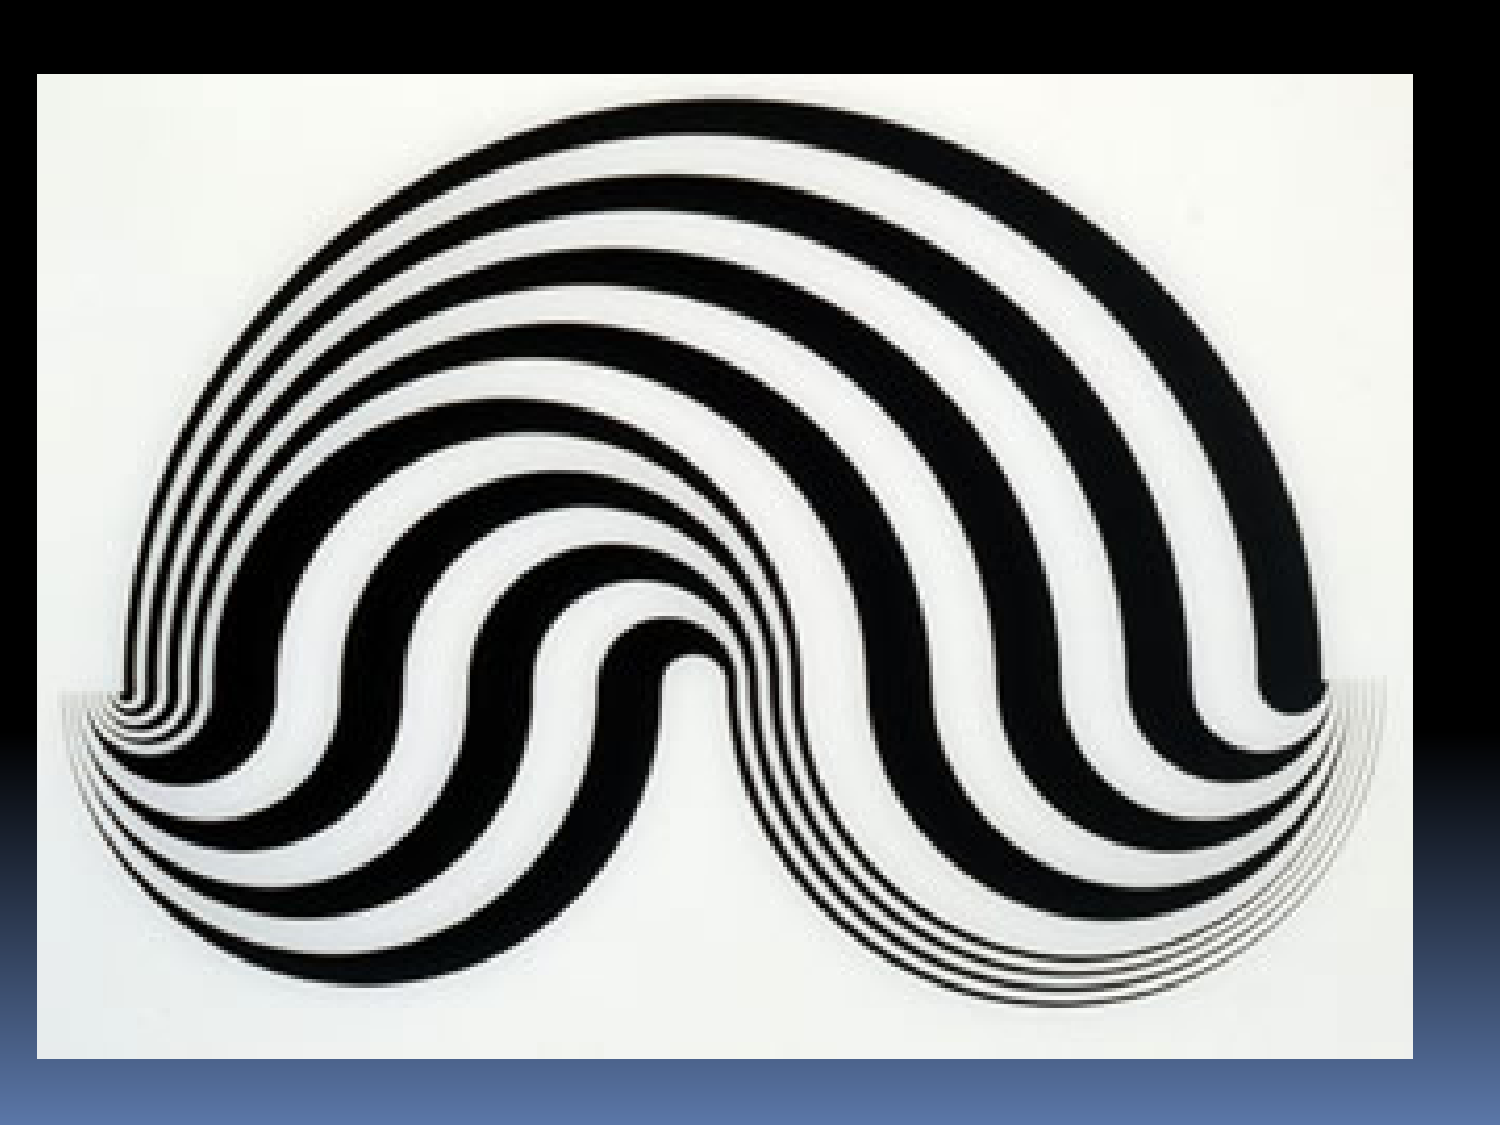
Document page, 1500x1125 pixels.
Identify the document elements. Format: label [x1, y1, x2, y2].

picture [36, 74, 1413, 1059]
